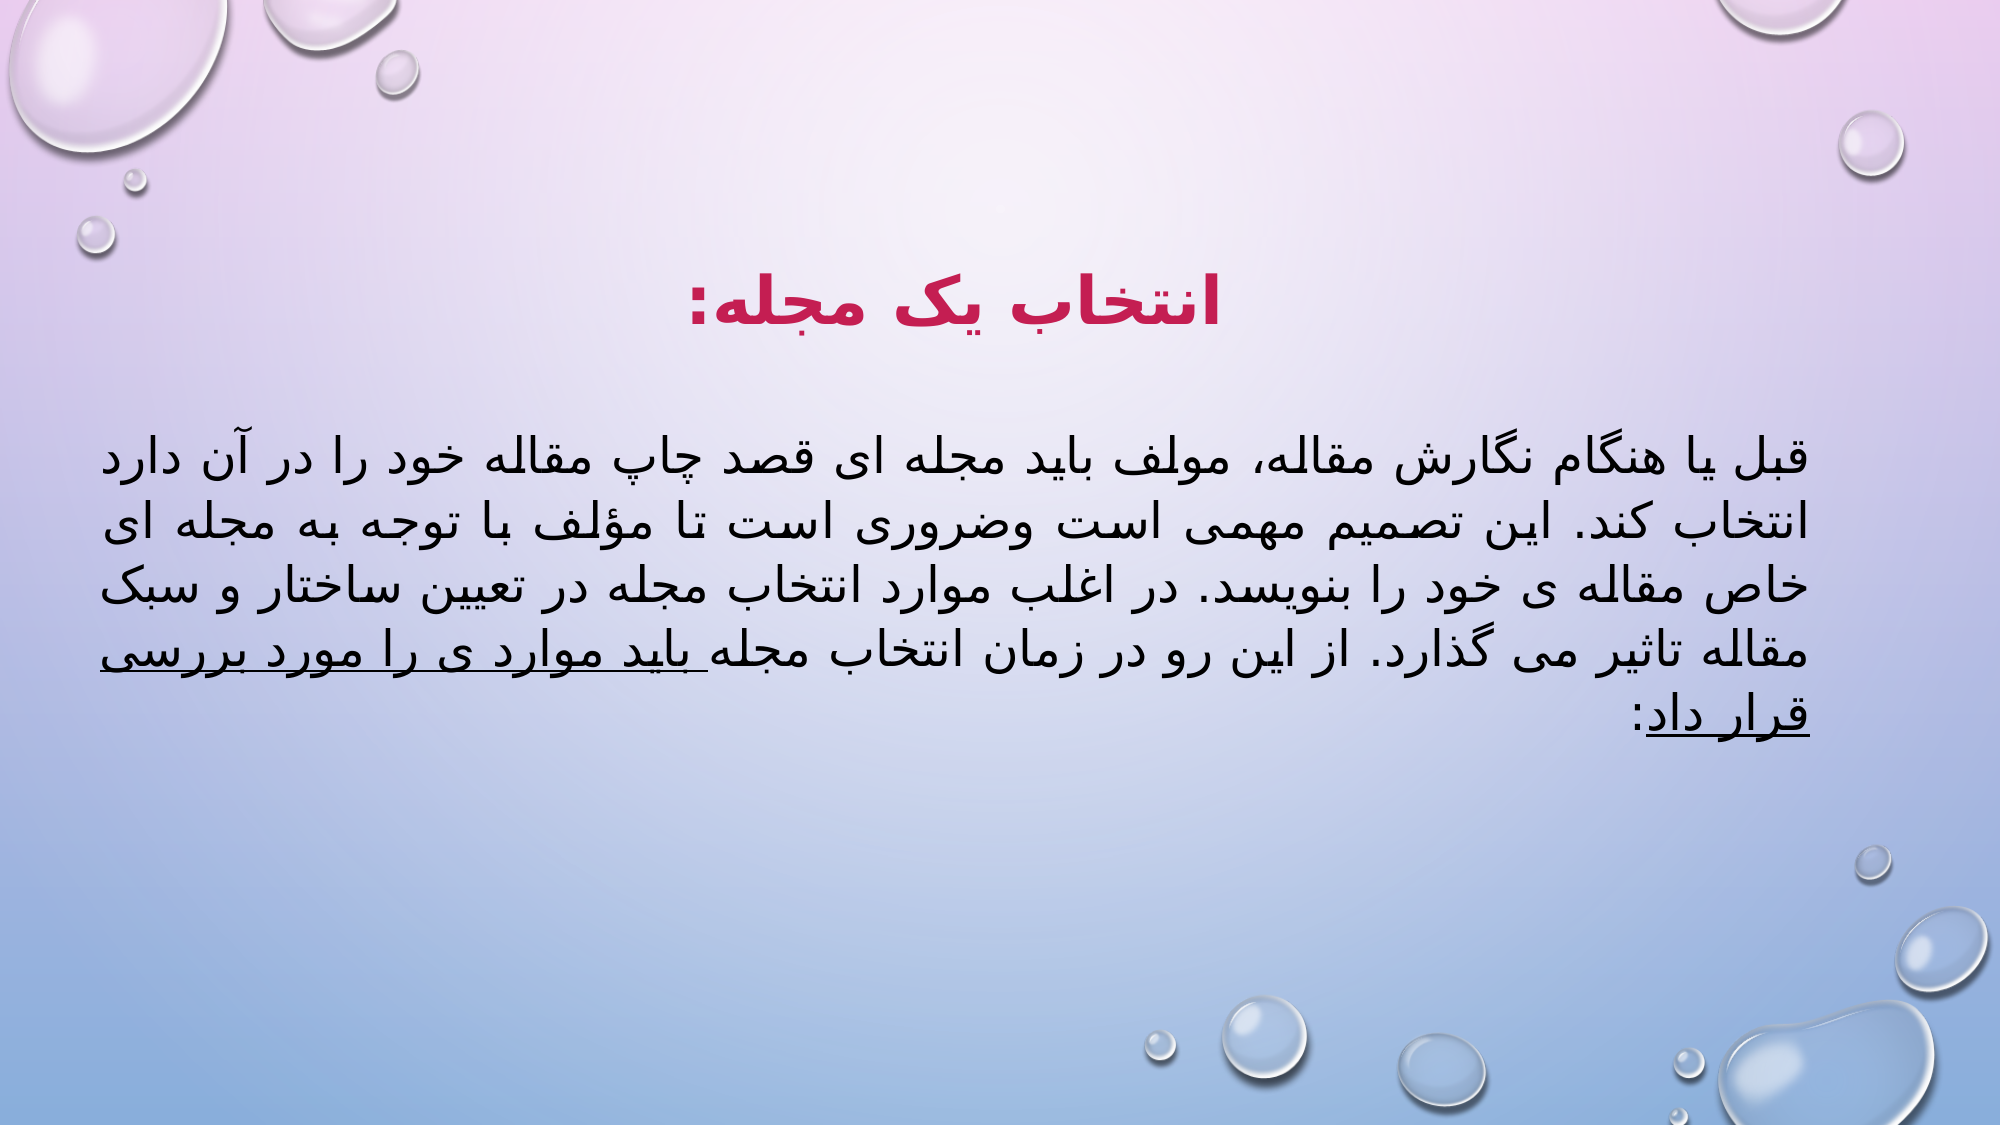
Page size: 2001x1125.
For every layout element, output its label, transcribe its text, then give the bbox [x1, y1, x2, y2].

picture [0, 0, 2000, 1125]
text_box انتخاب یک مجله: قبل یا هنگام نگارش مقاله، مولف باید مجله ای قصد چاپ مقاله خود را در آن دارد انتخاب کند. این تصمیم مهمی است وضروری است تا مؤلف با توجه به مجله ای خاص مقاله ی خود را بنویسد. در اغلب موارد انتخاب مجله در تعیین ساختار و سبک مقاله تاثیر می گذارد. از این رو در زمان انتخاب مجله باید موارد ی را مورد بررسی قرار داد: [84, 245, 1826, 748]
